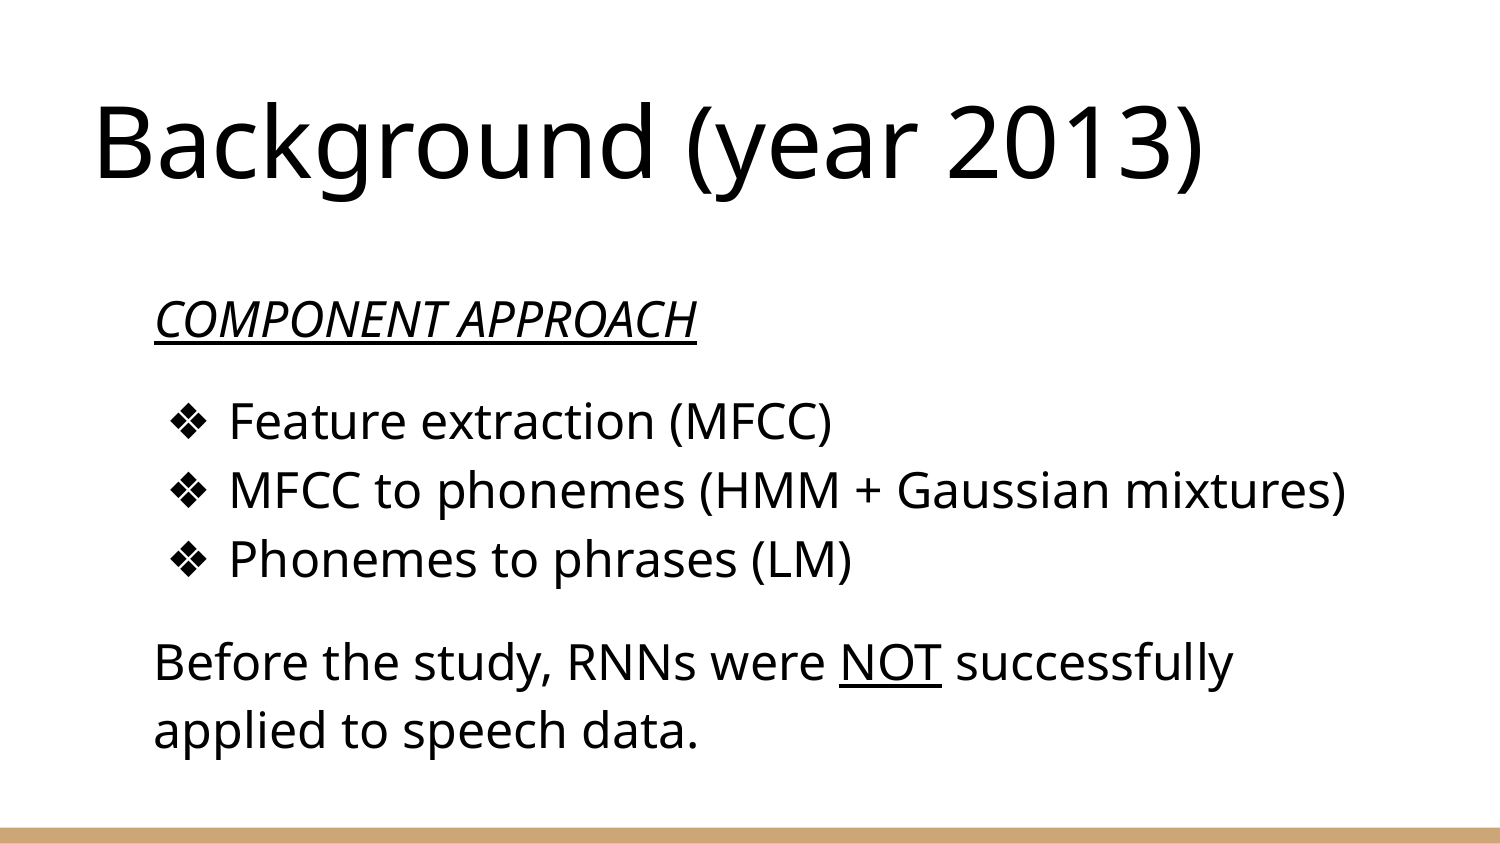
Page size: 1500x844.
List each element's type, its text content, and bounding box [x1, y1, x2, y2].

title Background (year 2013) [76, 76, 1474, 214]
list COMPONENT APPROACH Feature extraction (MFCC) MFCC to phonemes (HMM + Gaussian mixtures) Phonemes to phrases (LM) Before the study, RNNs were NOT successfully applied to speech data. [138, 263, 1370, 814]
